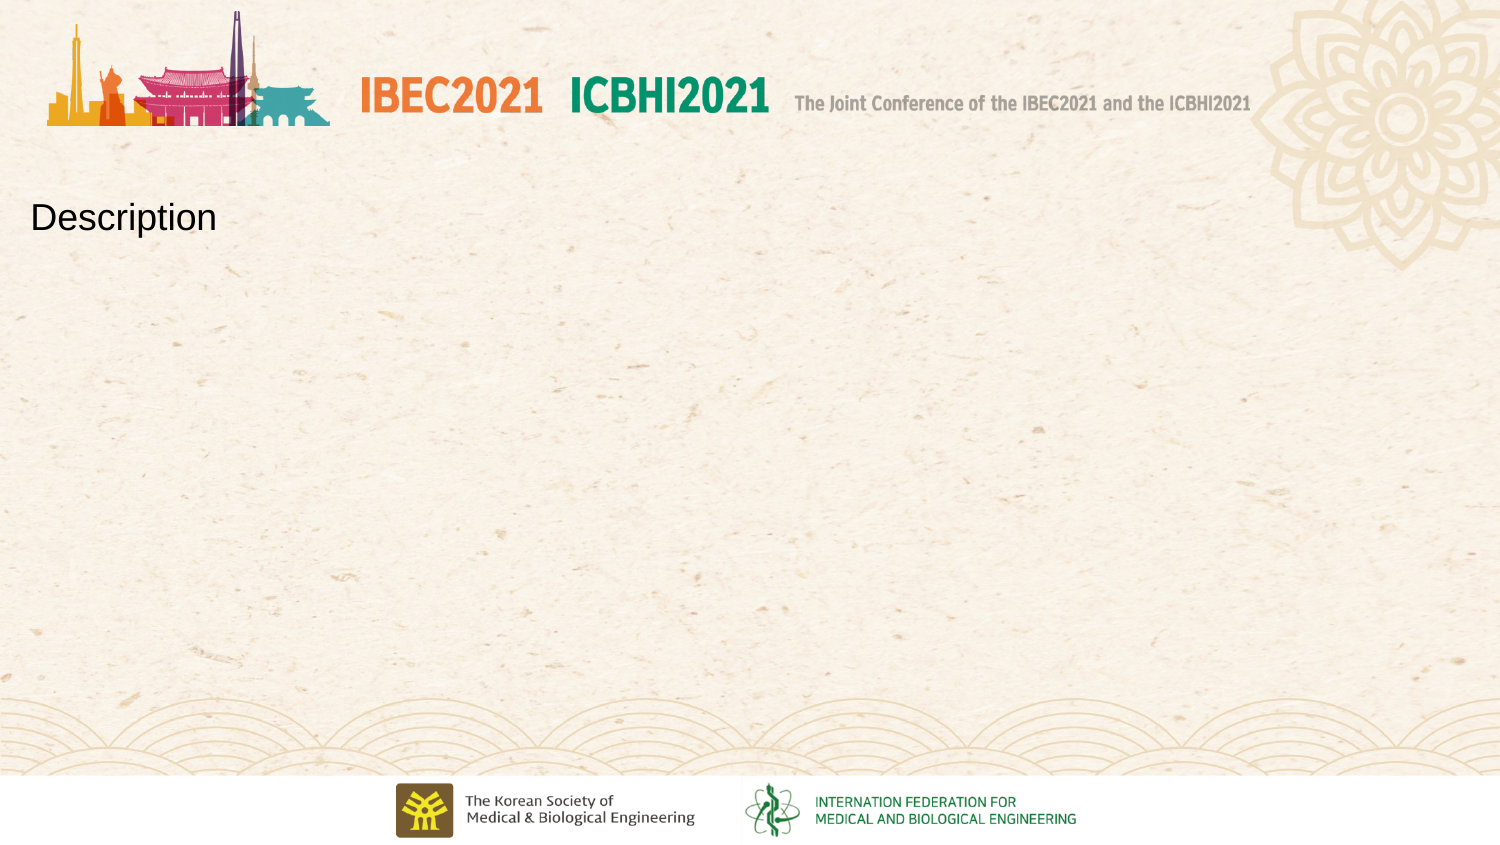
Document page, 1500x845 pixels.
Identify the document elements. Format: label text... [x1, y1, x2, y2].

text_box Description [22, 188, 1485, 761]
picture [0, 0, 1500, 844]
